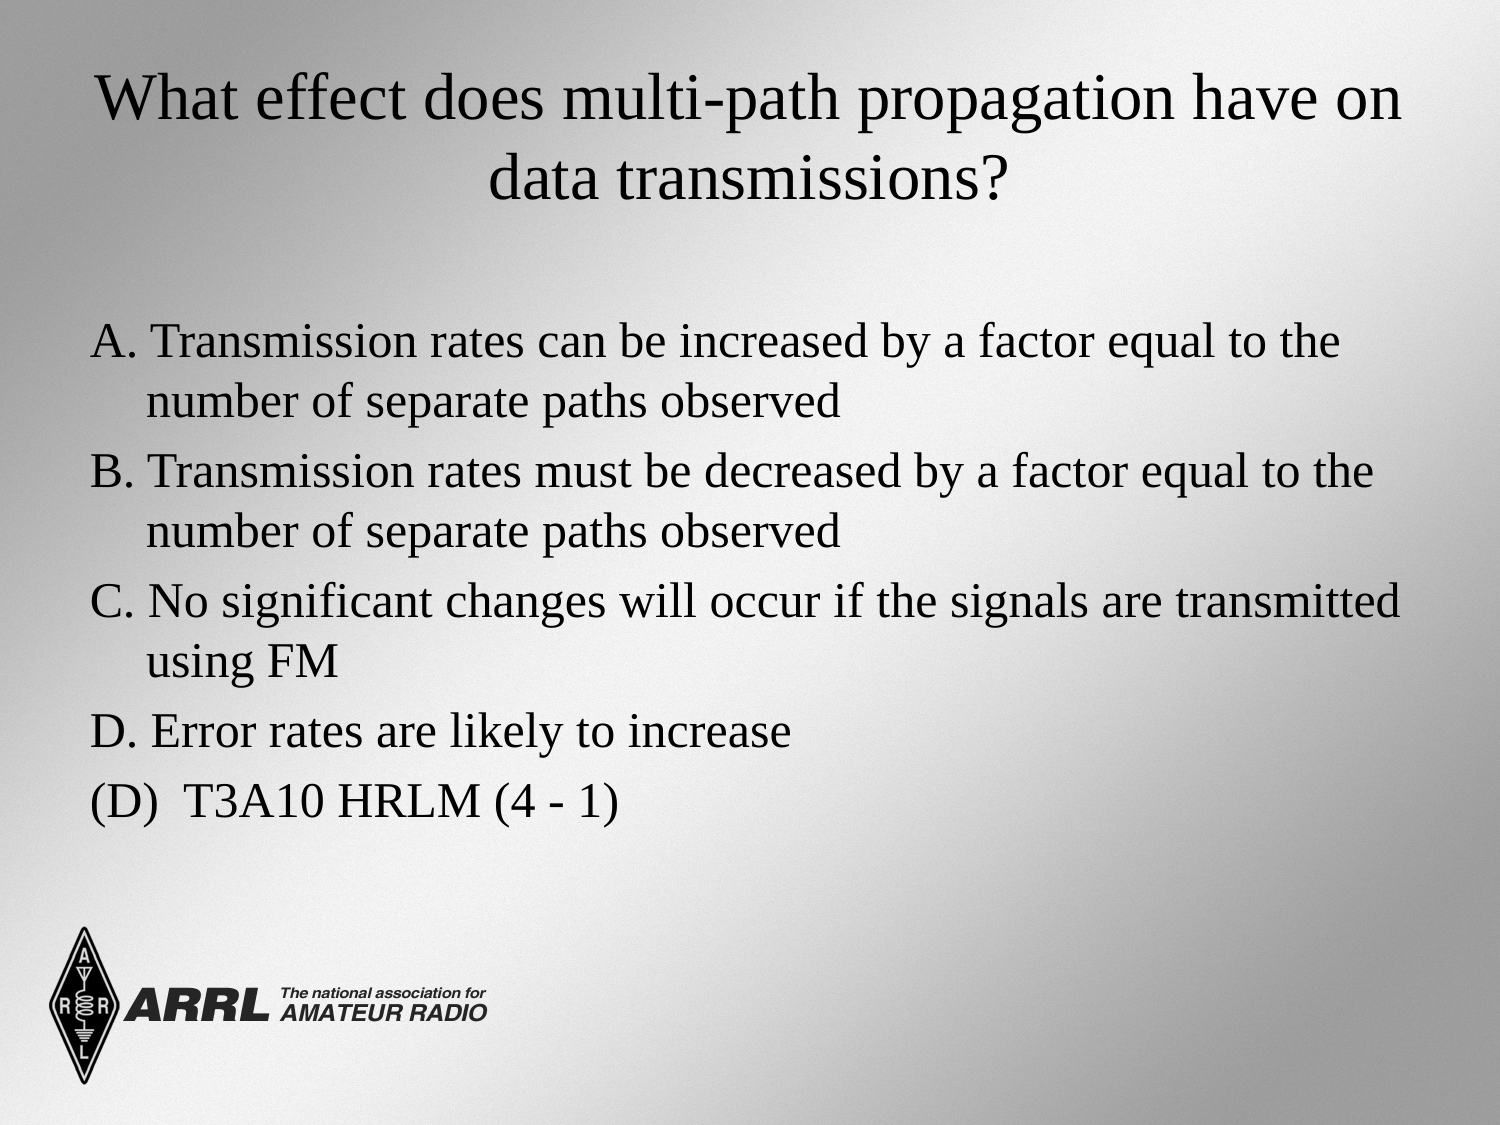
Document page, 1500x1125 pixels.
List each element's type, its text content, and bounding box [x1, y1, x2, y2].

list A. Transmission rates can be increased by a factor equal to the number of separate paths observed B. Transmission rates must be decreased by a factor equal to the number of separate paths observed C. No significant changes will occur if the signals are transmitted using FM D. Error rates are likely to increase (D) T3A10 HRLM (4 - 1) [75, 299, 1425, 1005]
picture [0, 0, 1500, 1125]
title What effect does multi-path propagation have on data transmissions? [75, 45, 1425, 233]
